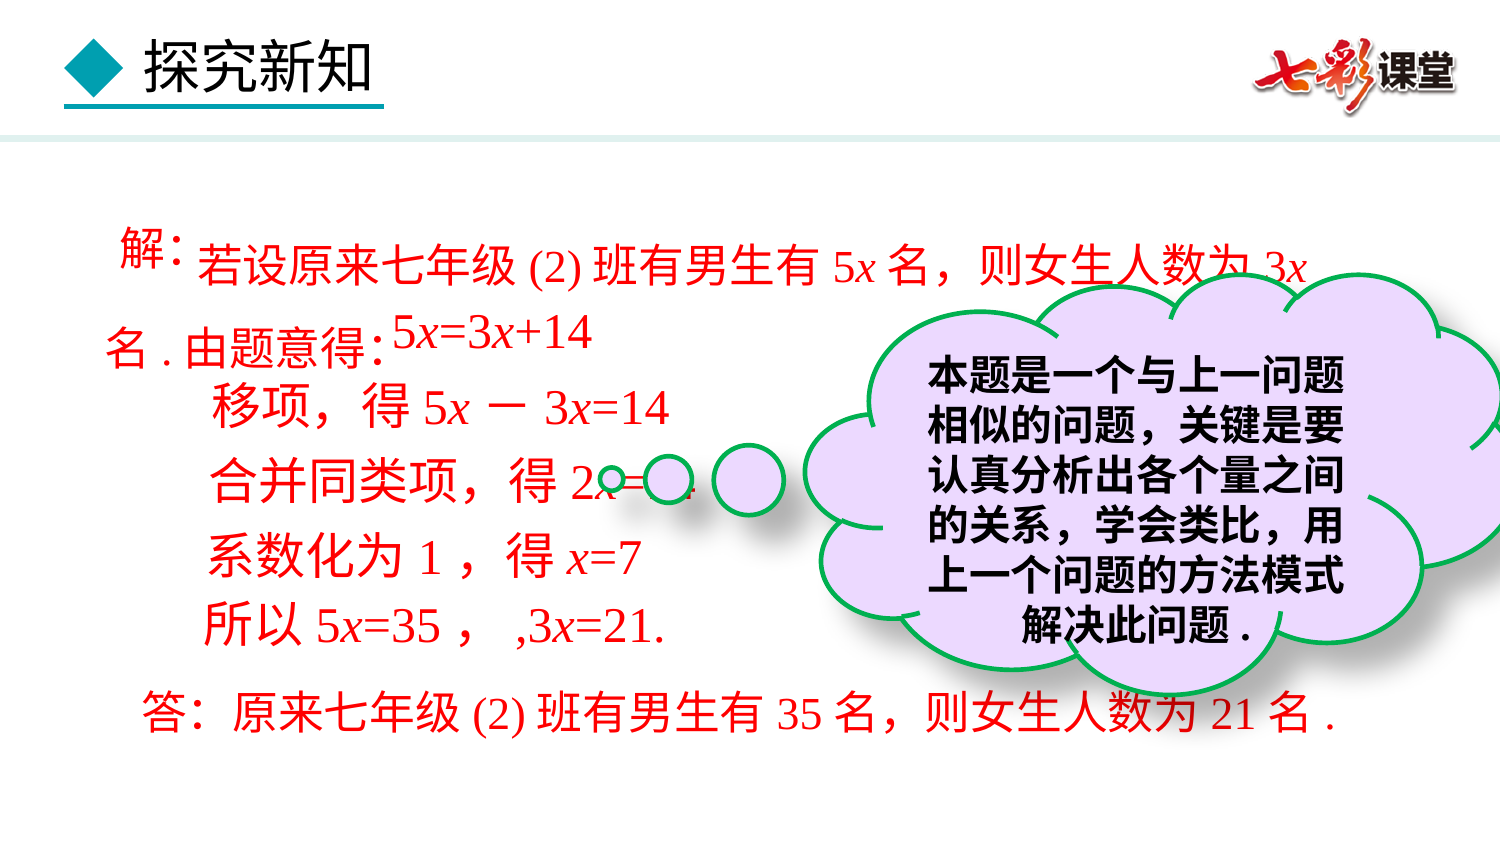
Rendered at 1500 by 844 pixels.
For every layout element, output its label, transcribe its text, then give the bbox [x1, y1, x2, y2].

text_box 5x=3x+14 [376, 291, 643, 367]
text_box 移项，得5x－3x=14 [196, 367, 838, 441]
text_box 若设原来七年级(2)班有男生有5x名，则女生人数为3x名.由题意得： [89, 202, 1370, 382]
text_box 本题是一个与上一问题相似的问题，关键是要认真分析出各个量之间的关系，学会类比，用上一个问题的方法模式解决此问题. [802, 272, 1500, 698]
text_box 合并同类项，得2x=14 [193, 441, 812, 517]
text_box 本题是一个与上一问题相似的问题，关键是要认真分析出各个量之间的关系，学会类比，用上一个问题的方法模式解决此问题. [711, 443, 786, 518]
text_box 本题是一个与上一问题相似的问题，关键是要认真分析出各个量之间的关系，学会类比，用上一个问题的方法模式解决此问题. [643, 454, 694, 505]
picture [1249, 32, 1461, 118]
text_box 系数化为1，得x=7 [191, 517, 824, 585]
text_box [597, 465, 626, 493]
text_box 所以5x=35，,3x=21. [188, 585, 830, 661]
text_box 答：原来七年级(2)班有男生有35名，则女生人数为21名. [126, 665, 1369, 746]
